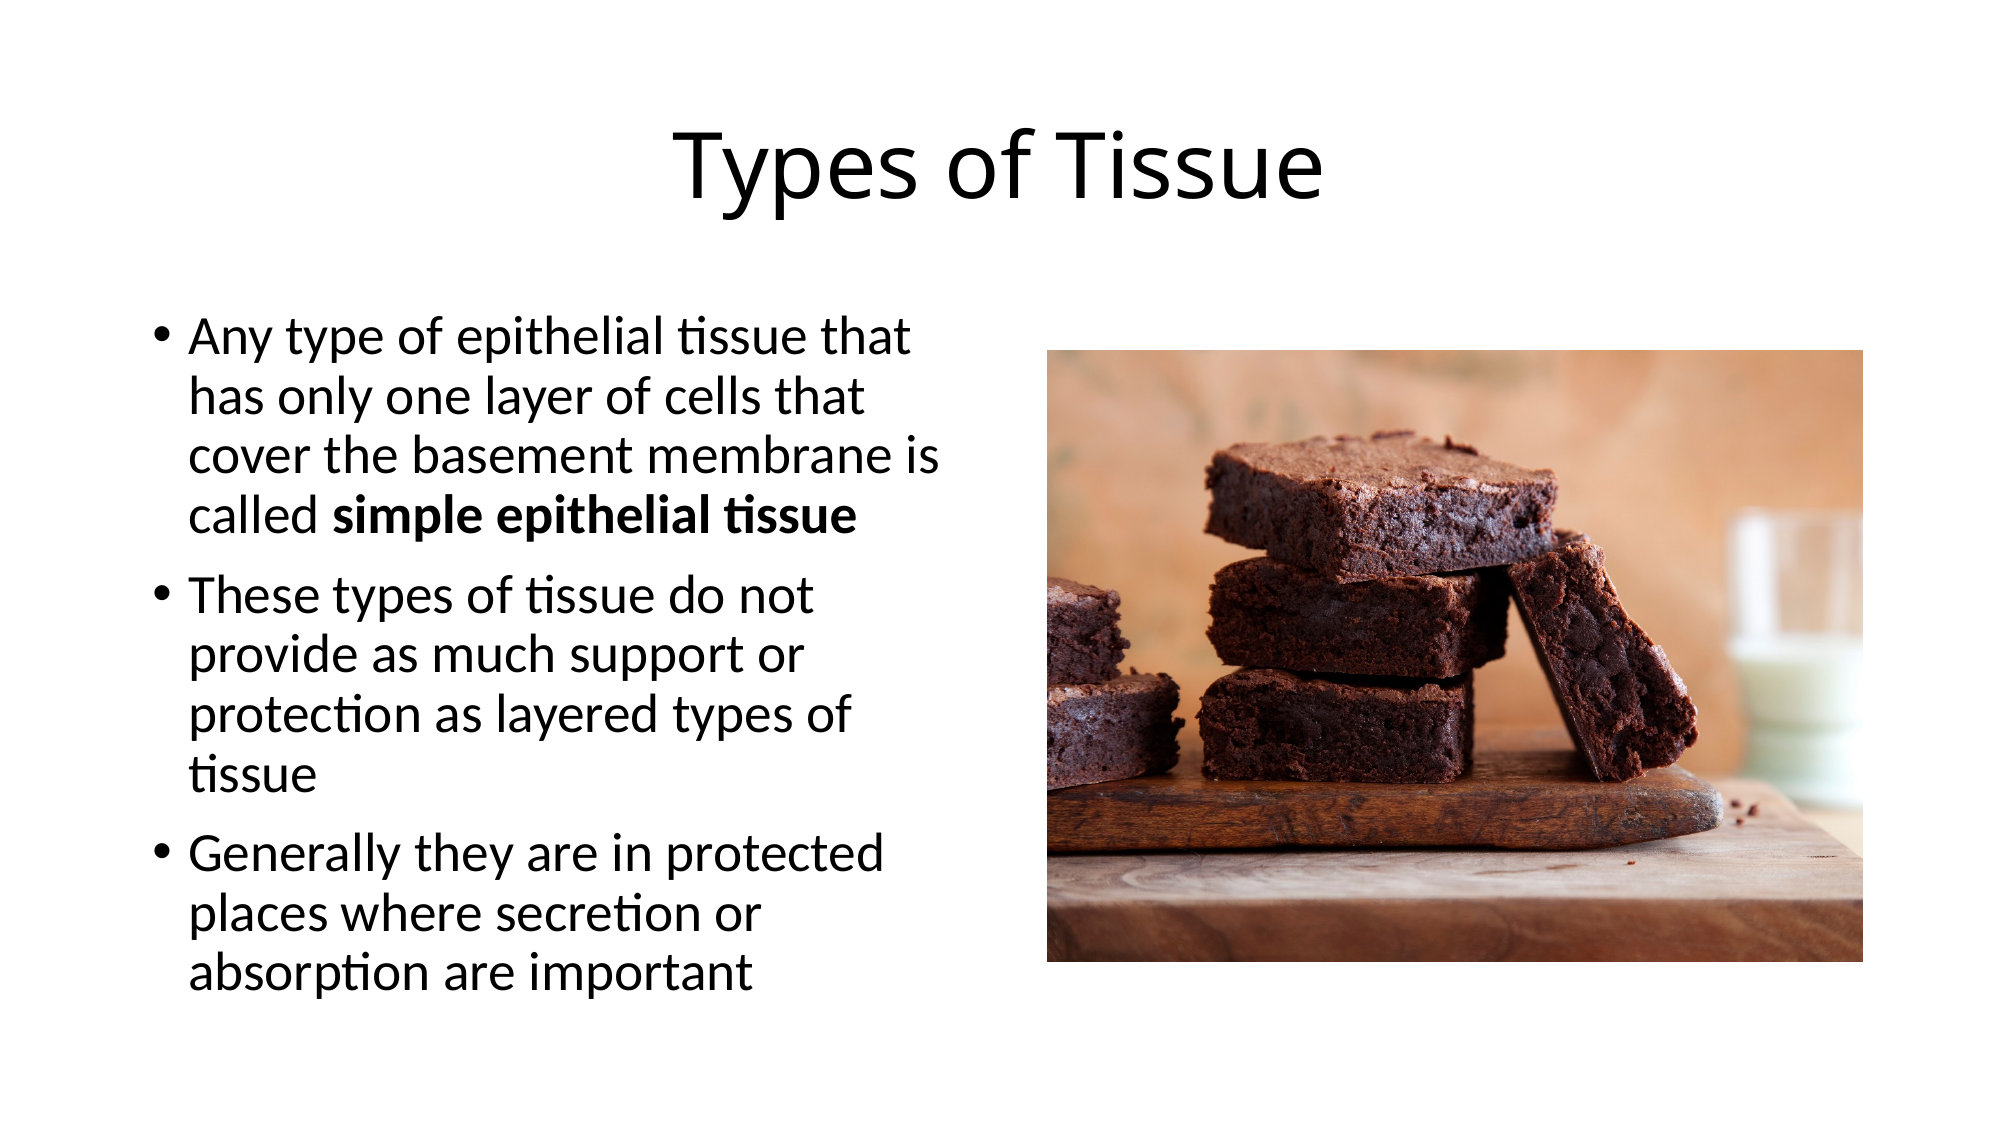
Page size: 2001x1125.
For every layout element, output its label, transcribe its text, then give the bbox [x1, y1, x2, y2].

picture [1047, 350, 1863, 962]
title Types of Tissue [137, 59, 1863, 278]
list Any type of epithelial tissue that has only one layer of cells that cover the basement membrane is called simple epithelial tissue These types of tissue do not provide as much support or protection as layered types of tissue Generally they are in protected places where secretion or absorption are important [137, 299, 988, 1014]
